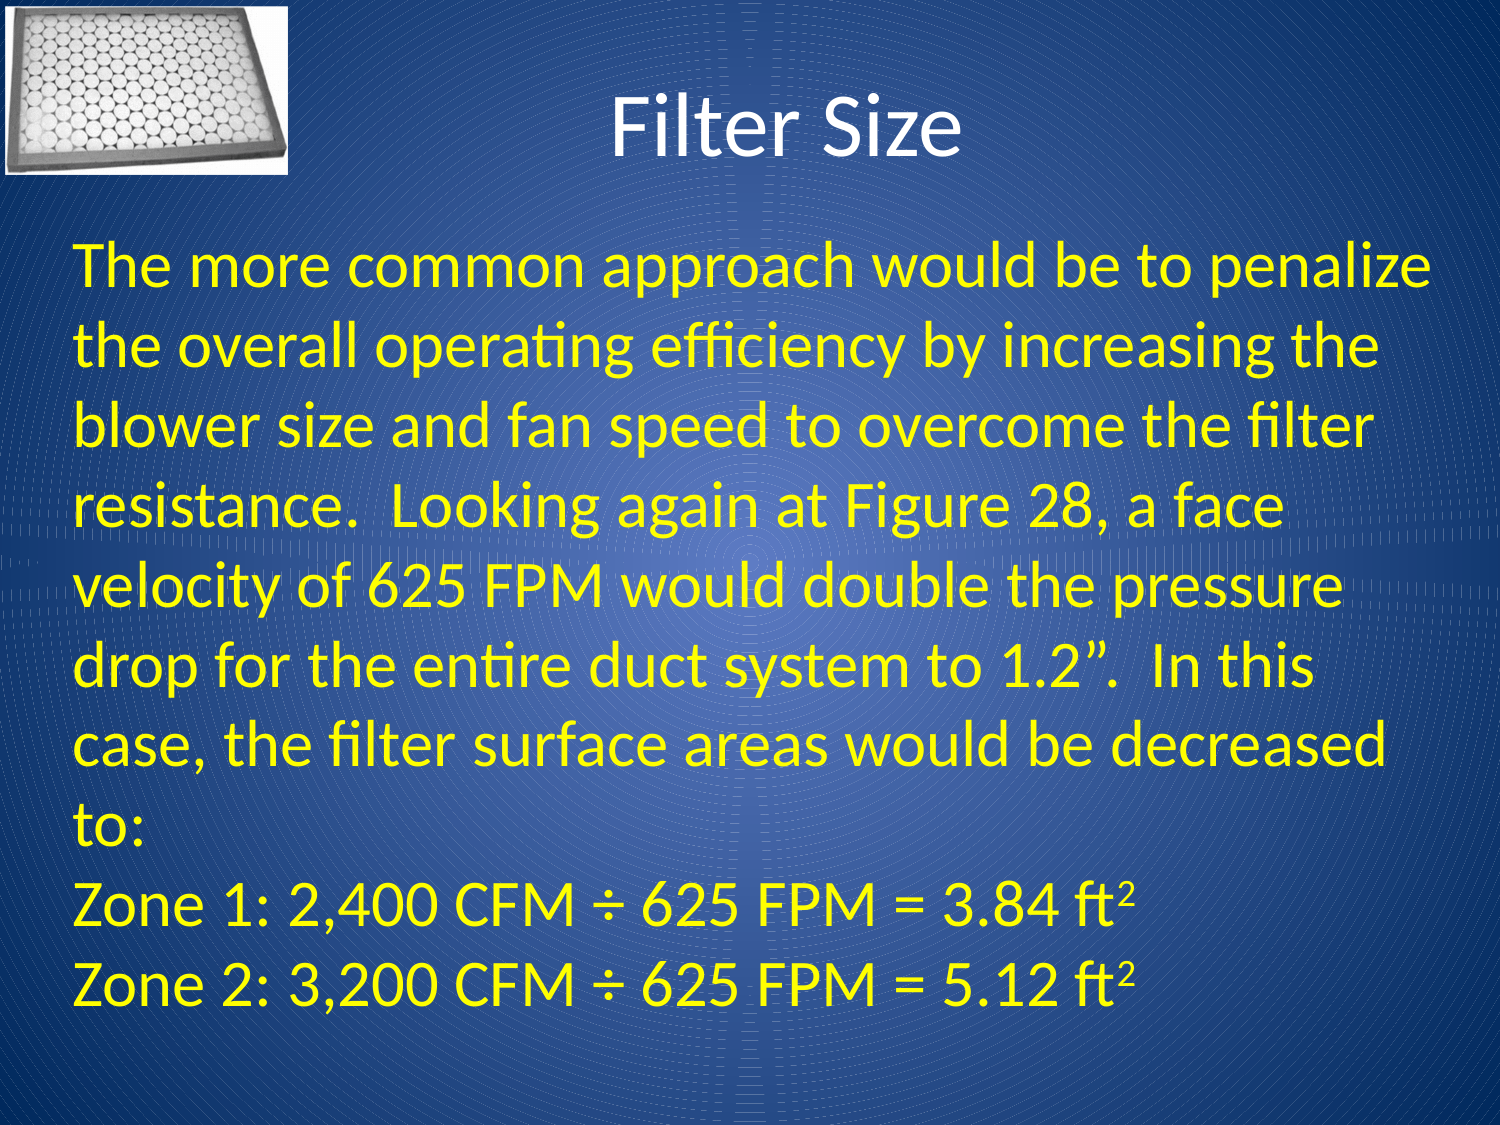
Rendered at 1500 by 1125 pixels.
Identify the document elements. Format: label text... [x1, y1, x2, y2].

picture [6, 0, 288, 232]
title Filter Size [375, 25, 1200, 213]
text_box The more common approach would be to penalize the overall operating efficiency by increasing the blower size and fan speed to overcome the filter resistance. Looking again at Figure 28, a face velocity of 625 FPM would double the pressure drop for the entire duct system to 1.2”. In this case, the filter surface areas would be decreased to: Zone 1: 2,400 CFM ÷ 625 FPM = 3.84 ft2 Zone 2: 3,200 CFM ÷ 625 FPM = 5.12 ft2 [57, 213, 1464, 1073]
